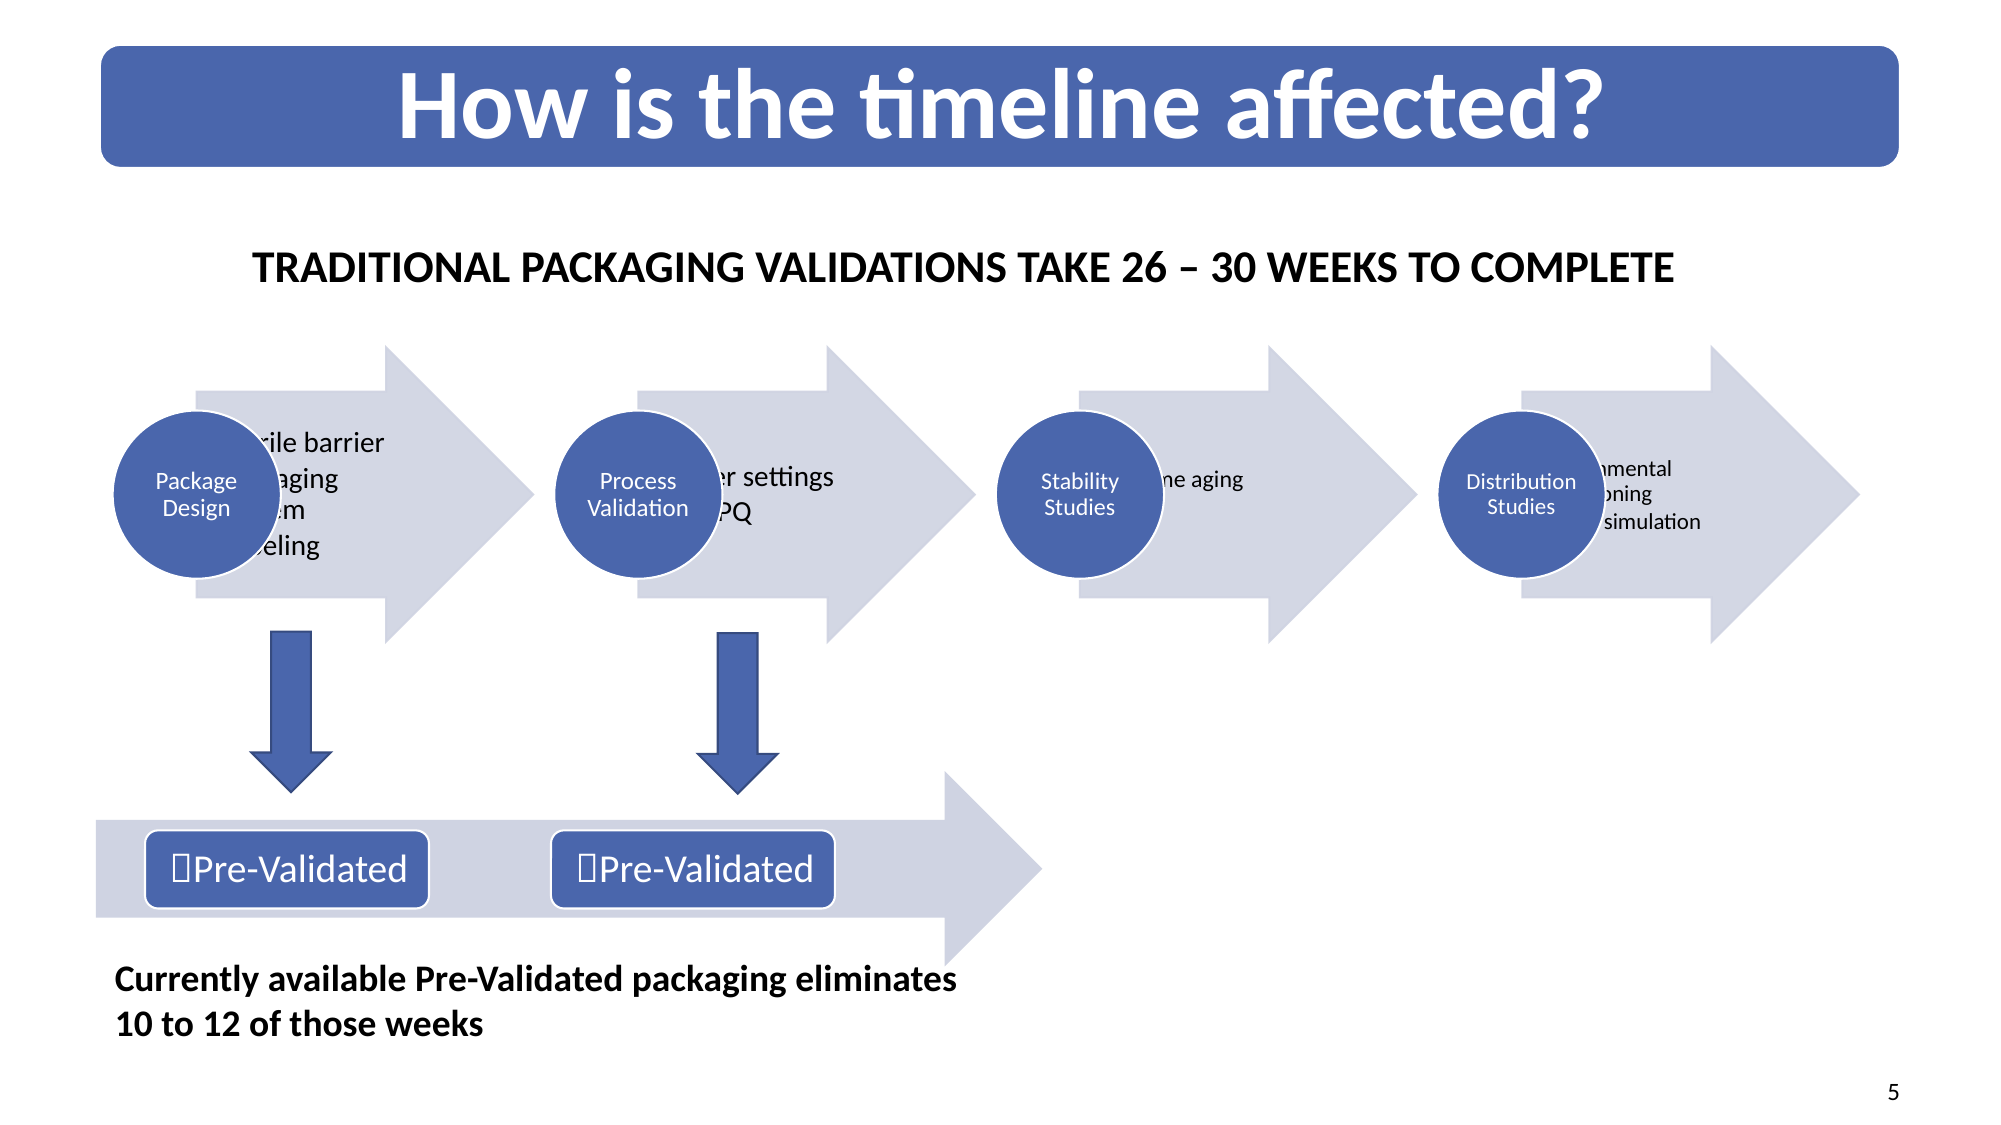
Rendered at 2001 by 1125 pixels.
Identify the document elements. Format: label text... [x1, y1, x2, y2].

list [111, 337, 1859, 651]
text_box [248, 651, 334, 771]
slide_number 5 [1733, 1052, 1900, 1113]
list Traditional Packaging Validations take 26 – 30 weeks to complete [237, 169, 1734, 335]
text_box Currently available Pre-Validated packaging eliminates 10 to 12 of those weeks [99, 967, 991, 1052]
text_box [695, 651, 780, 771]
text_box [95, 771, 1043, 967]
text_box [99, 44, 1900, 168]
